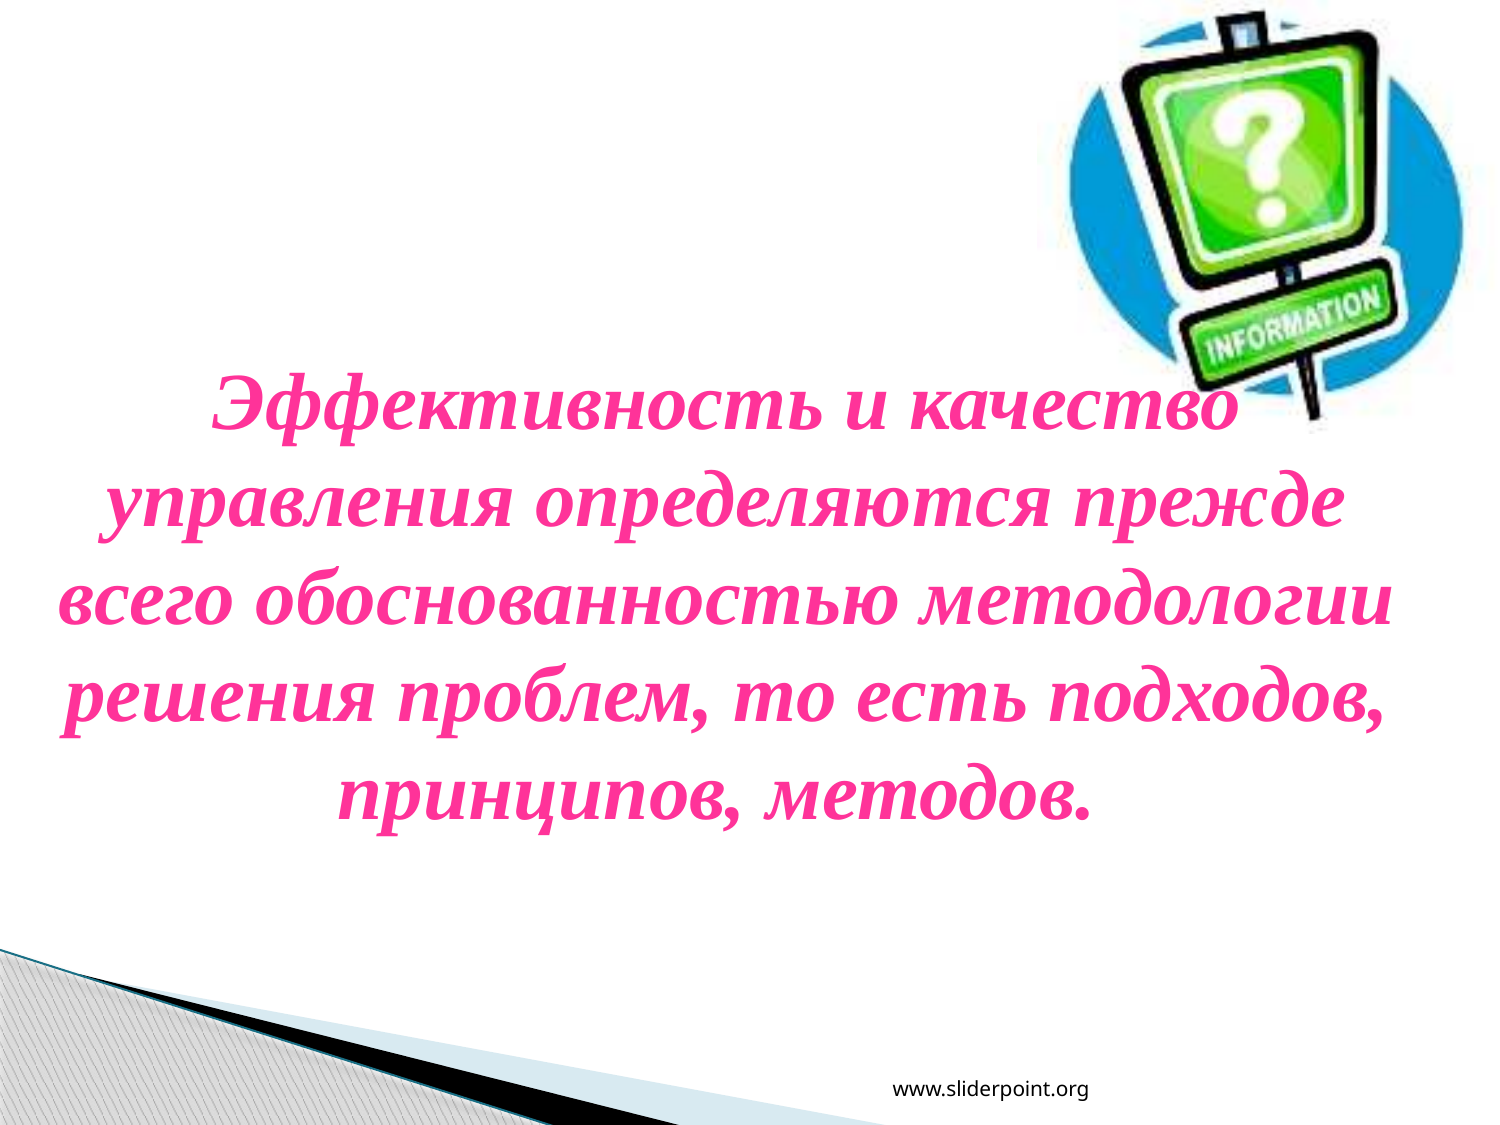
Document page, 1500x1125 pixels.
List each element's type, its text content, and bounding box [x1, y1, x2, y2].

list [1037, 0, 1500, 434]
text_box Эффективность и качество управления определяются прежде всего обоснованностью методологии решения проблем, то есть подходов, принципов, методов. [0, 339, 1456, 844]
footer www.sliderpoint.org [718, 1051, 1105, 1112]
